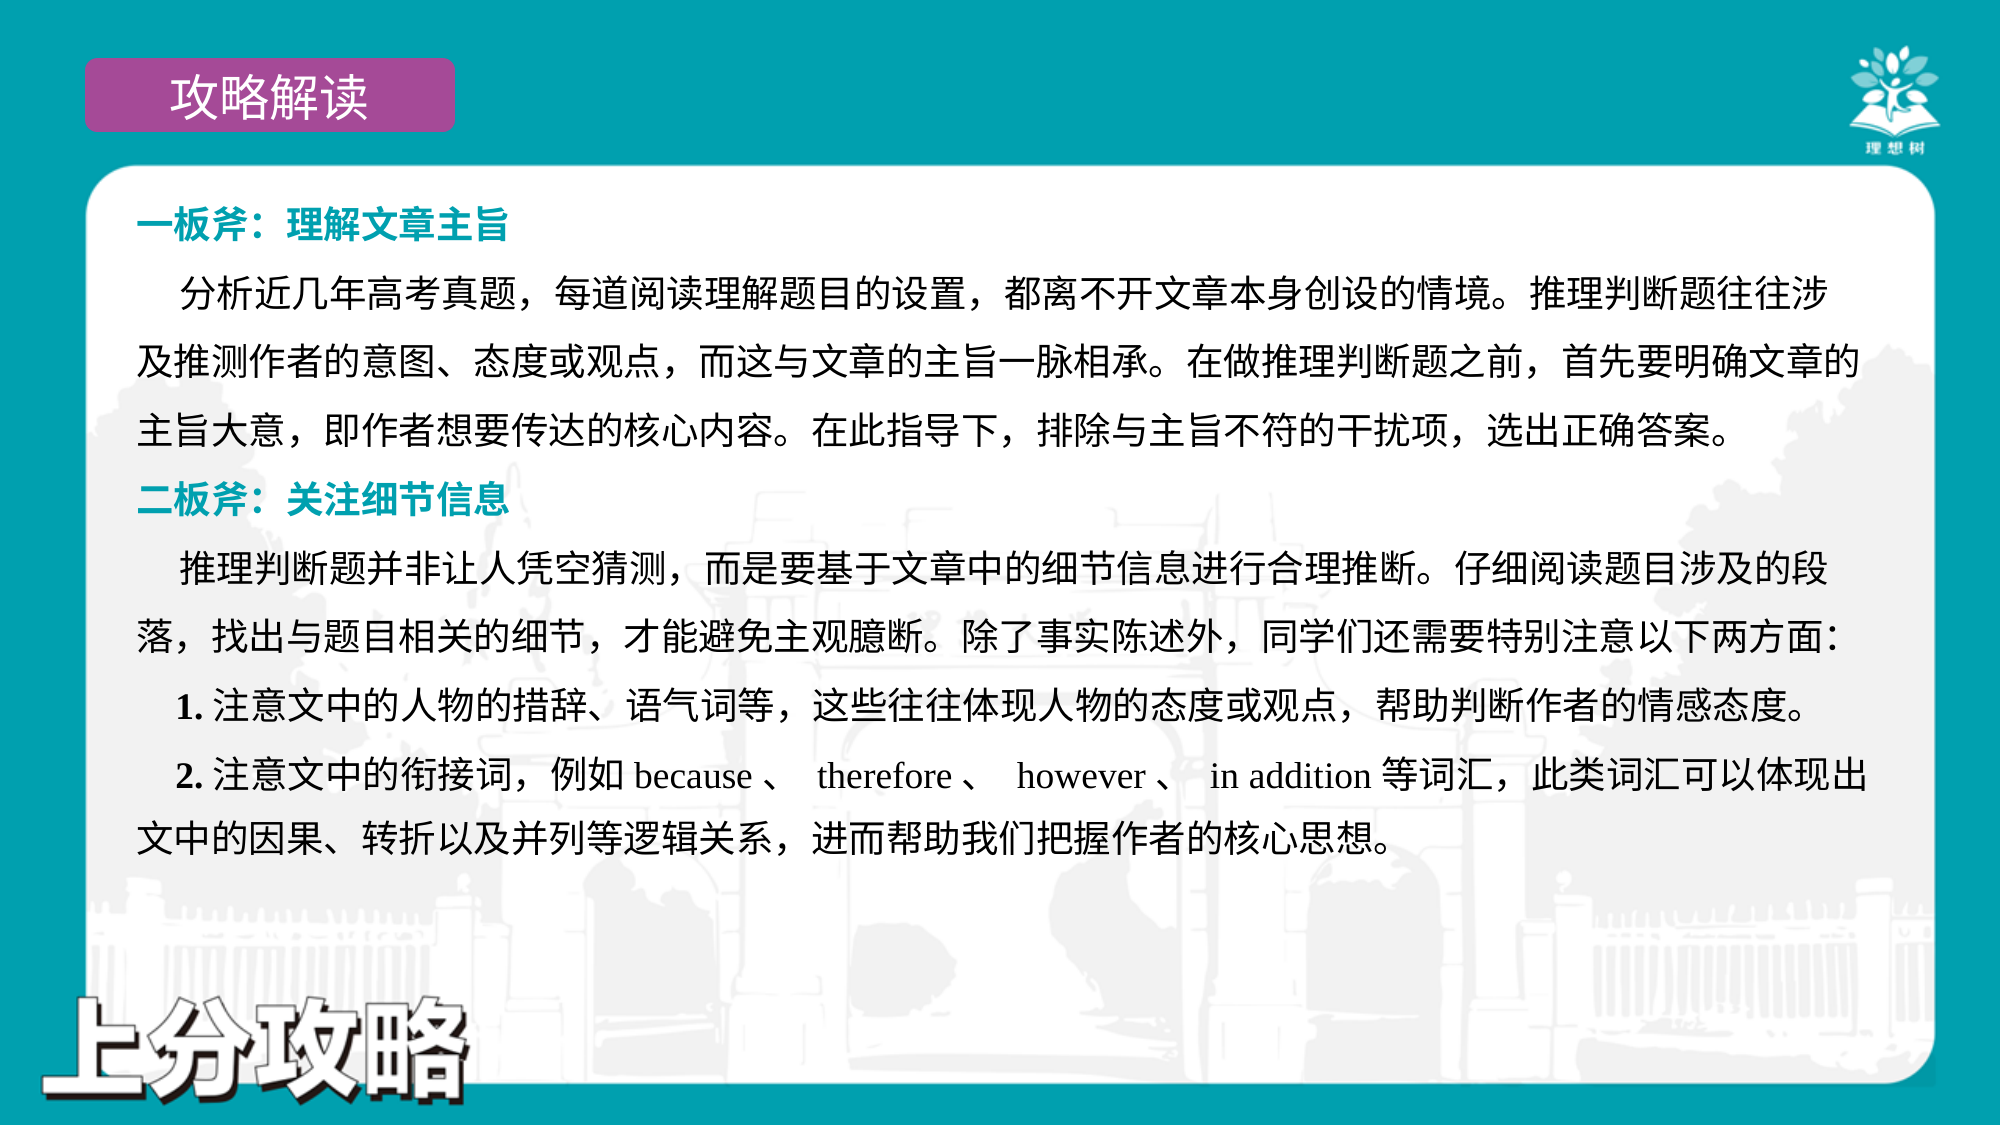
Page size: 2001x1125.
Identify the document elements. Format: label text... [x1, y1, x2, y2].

text_box 一板斧：理解文章主旨 分析近几年高考真题，每道阅读理解题目的设置，都离不开文章本身创设的情境。推理判断题往往涉 及推测作者的意图、态度或观点，而这与文章的主旨一脉相承。在做推理判断题之前，首先要明确文章的 主旨大意，即作者想要传达的核心内容。在此指导下，排除与主旨不符的干扰项，选出正确答案。 二板斧：关注细节信息 推理判断题并非让人凭空猜测，而是要基于文章中的细节信息进行合理推断。仔细阅读题目涉及的段 落，找出与题目相关的细节，才能避免主观臆断。除了事实陈述外，同学们还需要特别注意以下两方面： 1.注意文中的人物的措辞、语气词等，这些往往体现人物的态度或观点，帮助判断作者的情感态度。 2.注意文中的衔接词，例如because、 therefore、 however、 in addition等词汇，此类词汇可以体现出 文中的因果、转折以及并列等逻辑关系，进而帮助我们把握作者的核心思想。 [136, 177, 1865, 854]
picture [0, 0, 2000, 1125]
